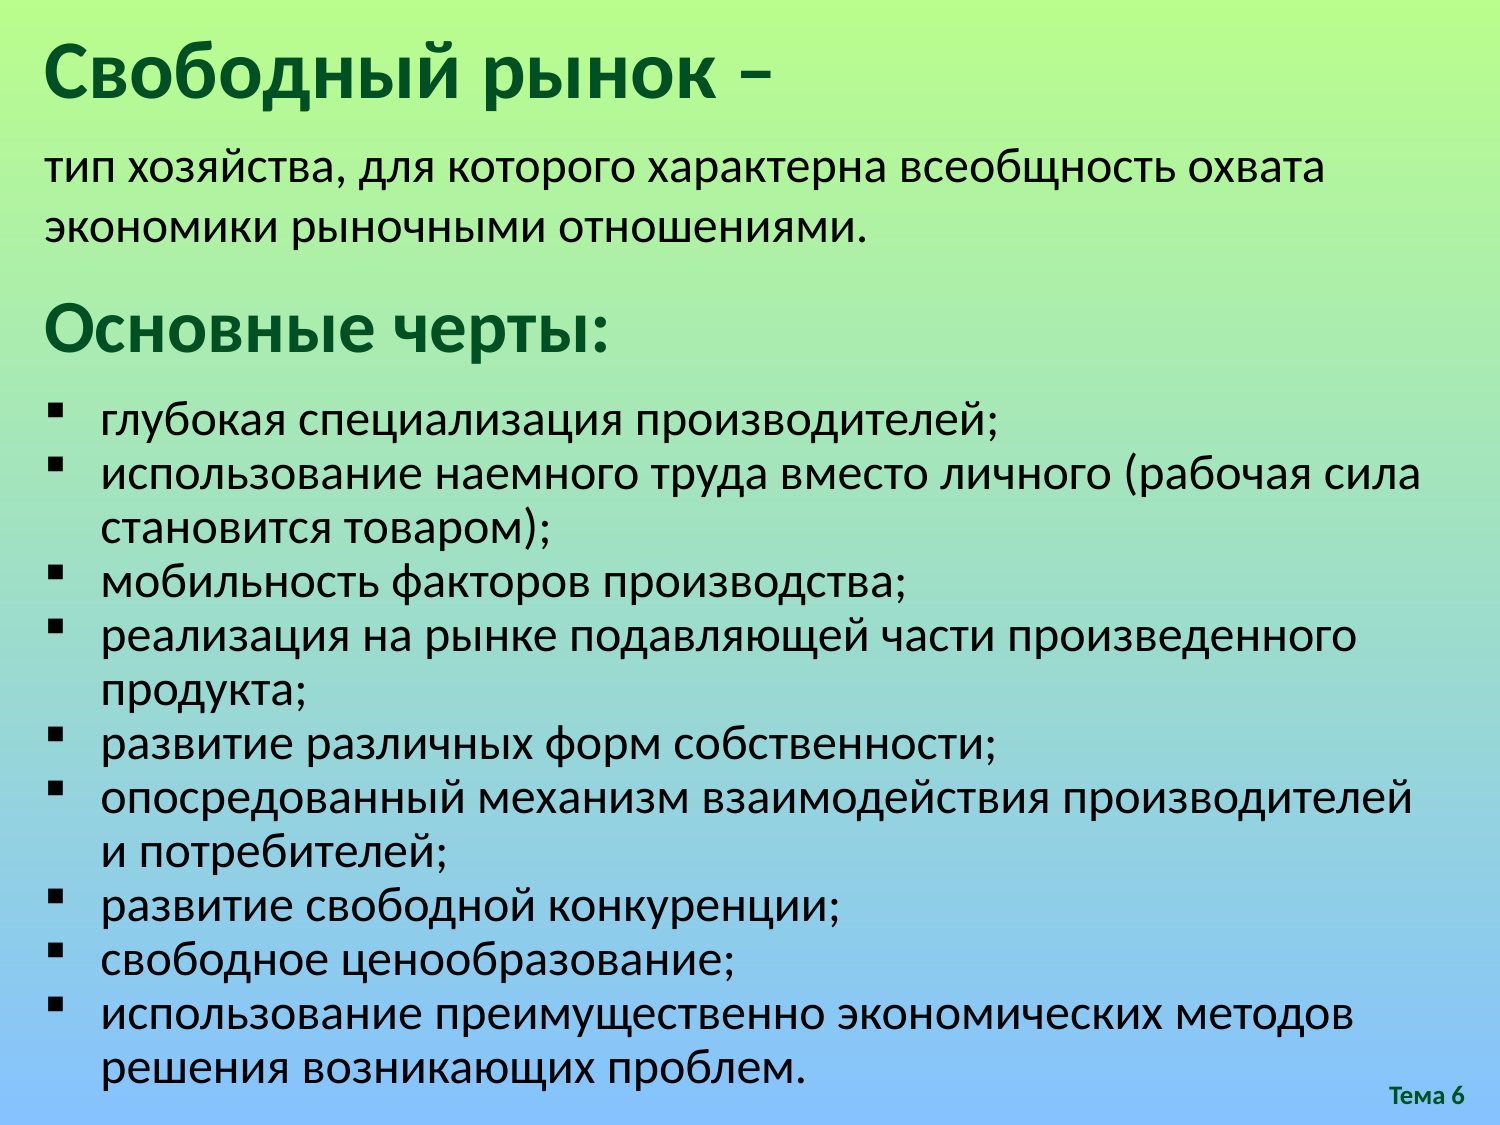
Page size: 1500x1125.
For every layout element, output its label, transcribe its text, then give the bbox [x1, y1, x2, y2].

text_box Свободный рынок – [29, 7, 1435, 123]
text_box Тема 6 [1374, 1070, 1495, 1118]
text_box тип хозяйства, для которого характерна всеобщность охвата экономики рыночными отношениями. Основные черты: глубокая специализация производителей; использование наемного труда вместо личного (рабочая сила становится товаром); мобильность факторов производства; реализация на рынке подавляющей части произведенного продукта; развитие различных форм собственности; опосредованный механизм взаимодействия производителей и потребителей; развитие свободной конкуренции; свободное ценообразование; использование преимущественно экономических методов решения возникающих проблем. [29, 125, 1447, 1102]
